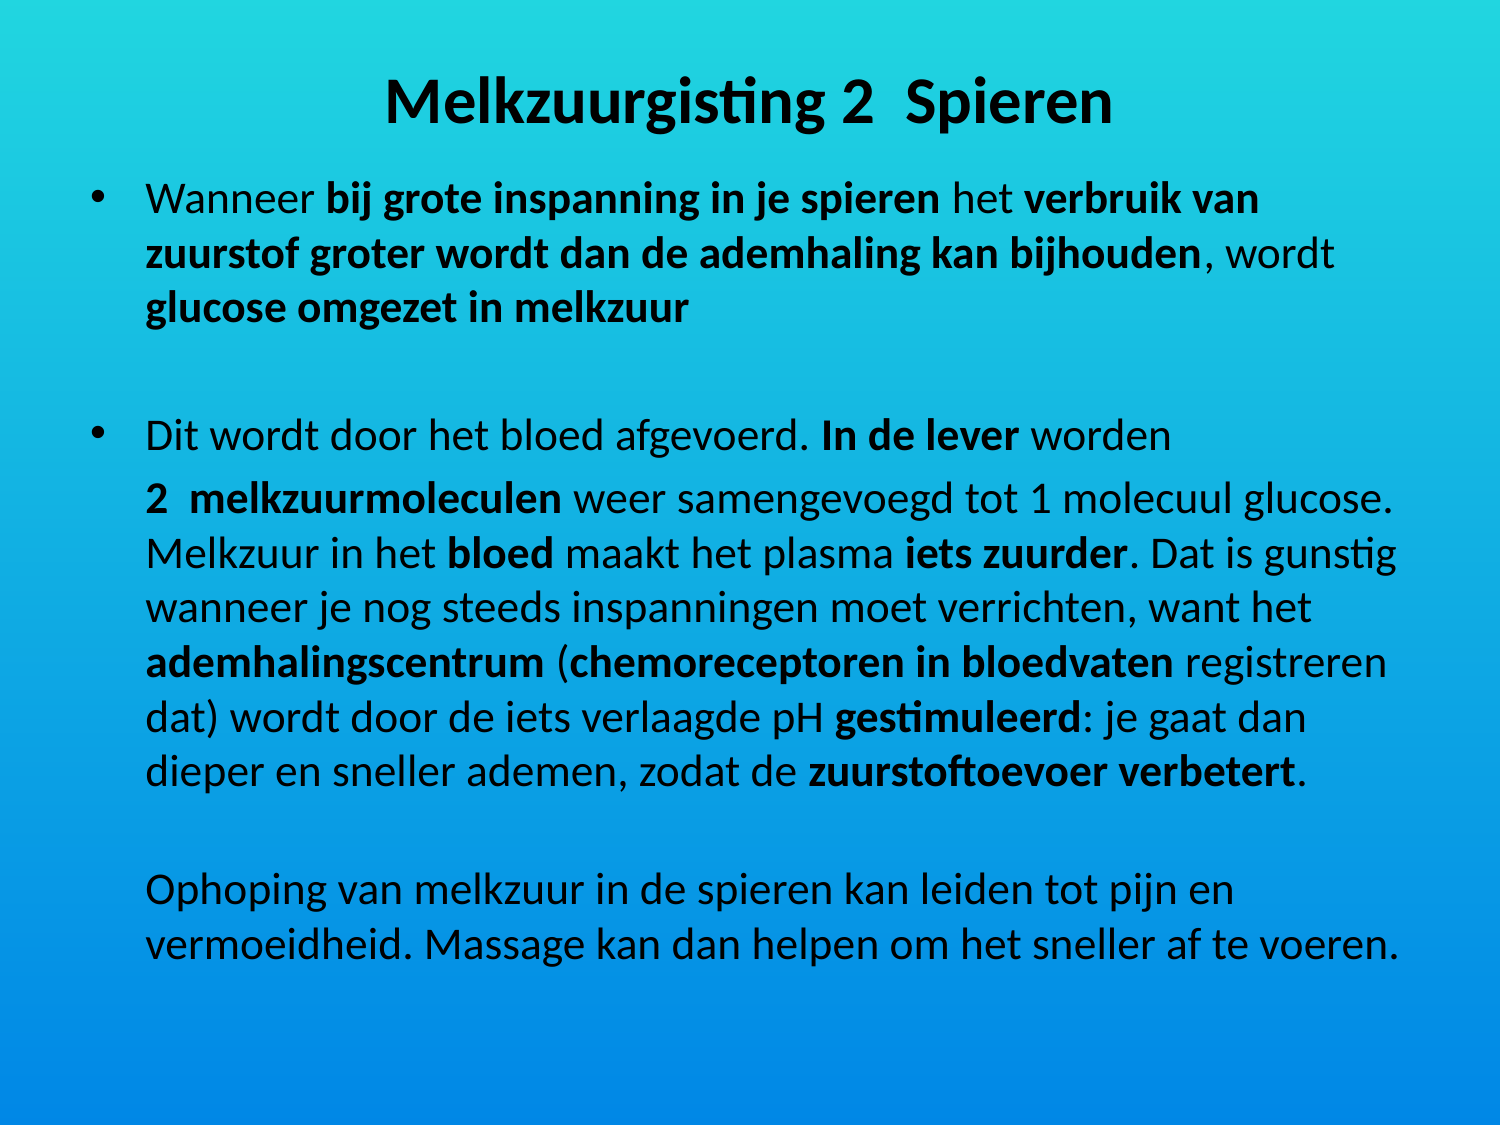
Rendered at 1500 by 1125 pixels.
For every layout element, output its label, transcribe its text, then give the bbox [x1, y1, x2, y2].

list Wanneer bij grote inspanning in je spieren het verbruik van zuurstof groter wordt dan de ademhaling kan bijhouden, wordt glucose omgezet in melkzuur Dit wordt door het bloed afgevoerd. In de lever worden 2 melkzuurmoleculen weer samengevoegd tot 1 molecuul glucose. Melkzuur in het bloed maakt het plasma iets zuurder. Dat is gunstig wanneer je nog steeds inspanningen moet verrichten, want het ademhalingscentrum (chemoreceptoren in bloedvaten registreren dat) wordt door de iets verlaagde pH gestimuleerd: je gaat dan dieper en sneller ademen, zodat de zuurstoftoevoer verbetert. Ophoping van melkzuur in de spieren kan leiden tot pijn en vermoeidheid. Massage kan dan helpen om het sneller af te voeren. [75, 160, 1425, 1035]
title Melkzuurgisting 2 Spieren [75, 45, 1425, 149]
